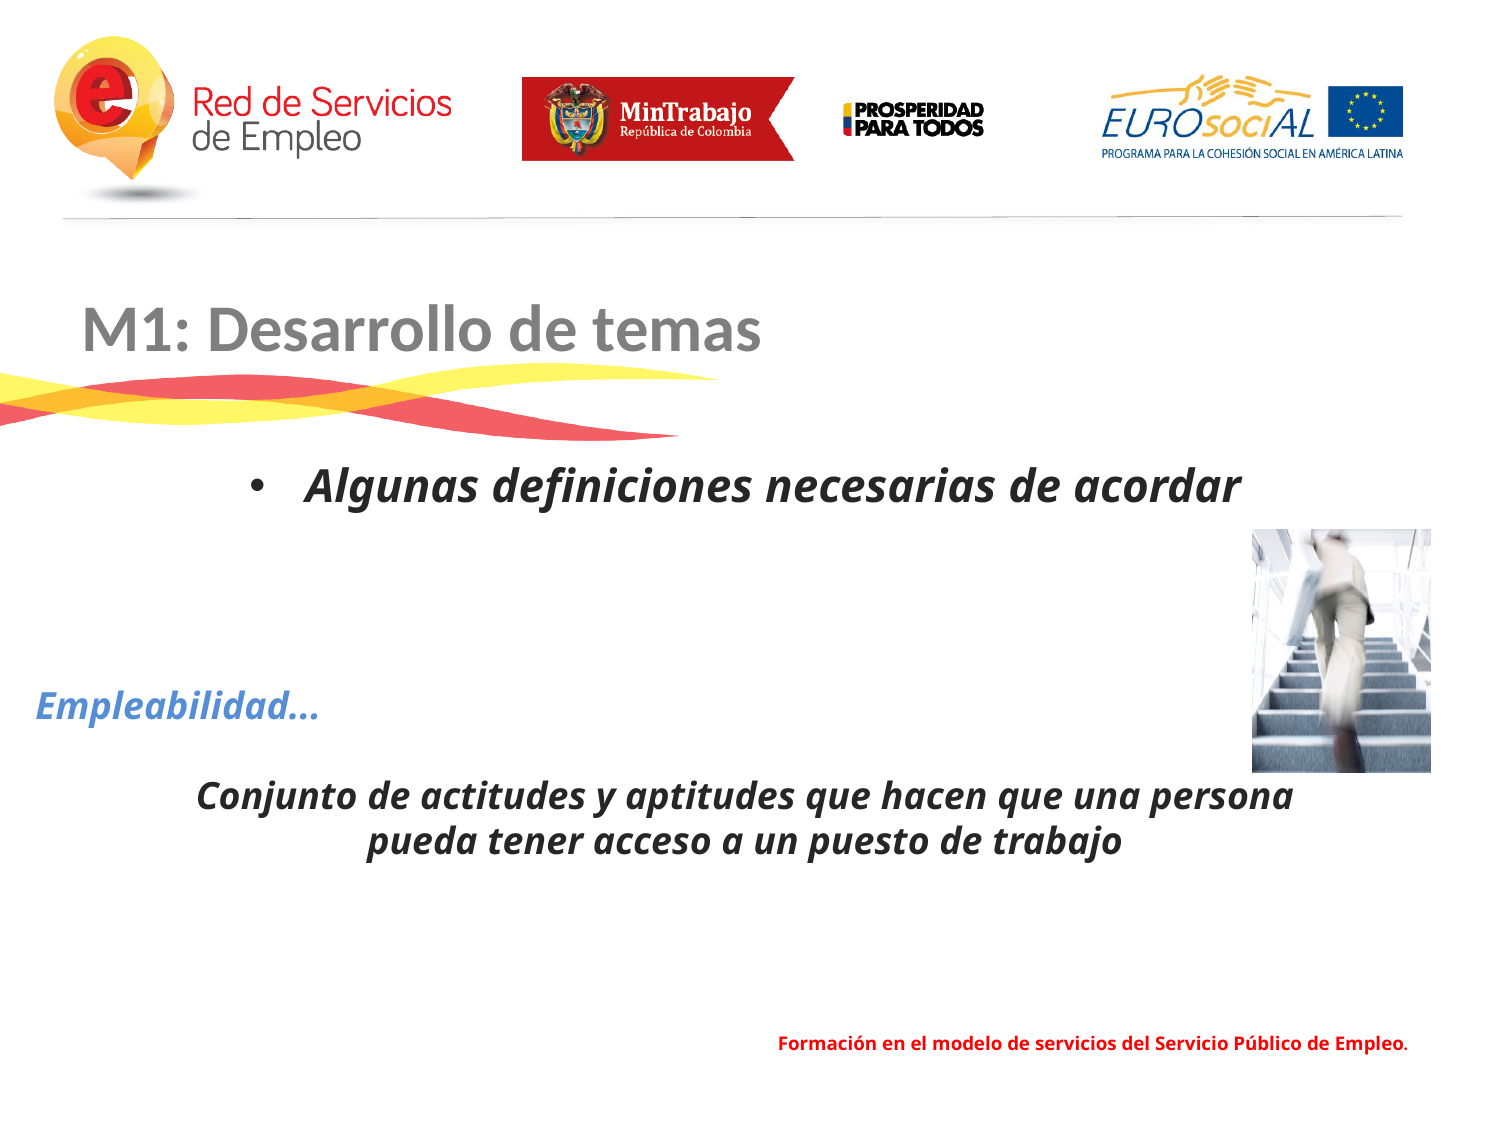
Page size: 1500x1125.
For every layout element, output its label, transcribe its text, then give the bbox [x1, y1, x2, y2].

text_box Algunas definiciones necesarias de acordar Empleabilidad... Conjunto de actitudes y aptitudes que hacen que una persona pueda tener acceso a un puesto de trabajo * Afiches pertinentes [20, 449, 1471, 1125]
picture [54, 35, 452, 205]
text_box M1: Desarrollo de temas [67, 277, 1199, 372]
picture [1102, 74, 1403, 158]
picture [0, 358, 721, 441]
picture [1251, 529, 1431, 774]
title Formación en el modelo de servicios del Servicio Público de Empleo. [720, 999, 1471, 1088]
picture [521, 77, 987, 162]
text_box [62, 215, 1403, 220]
